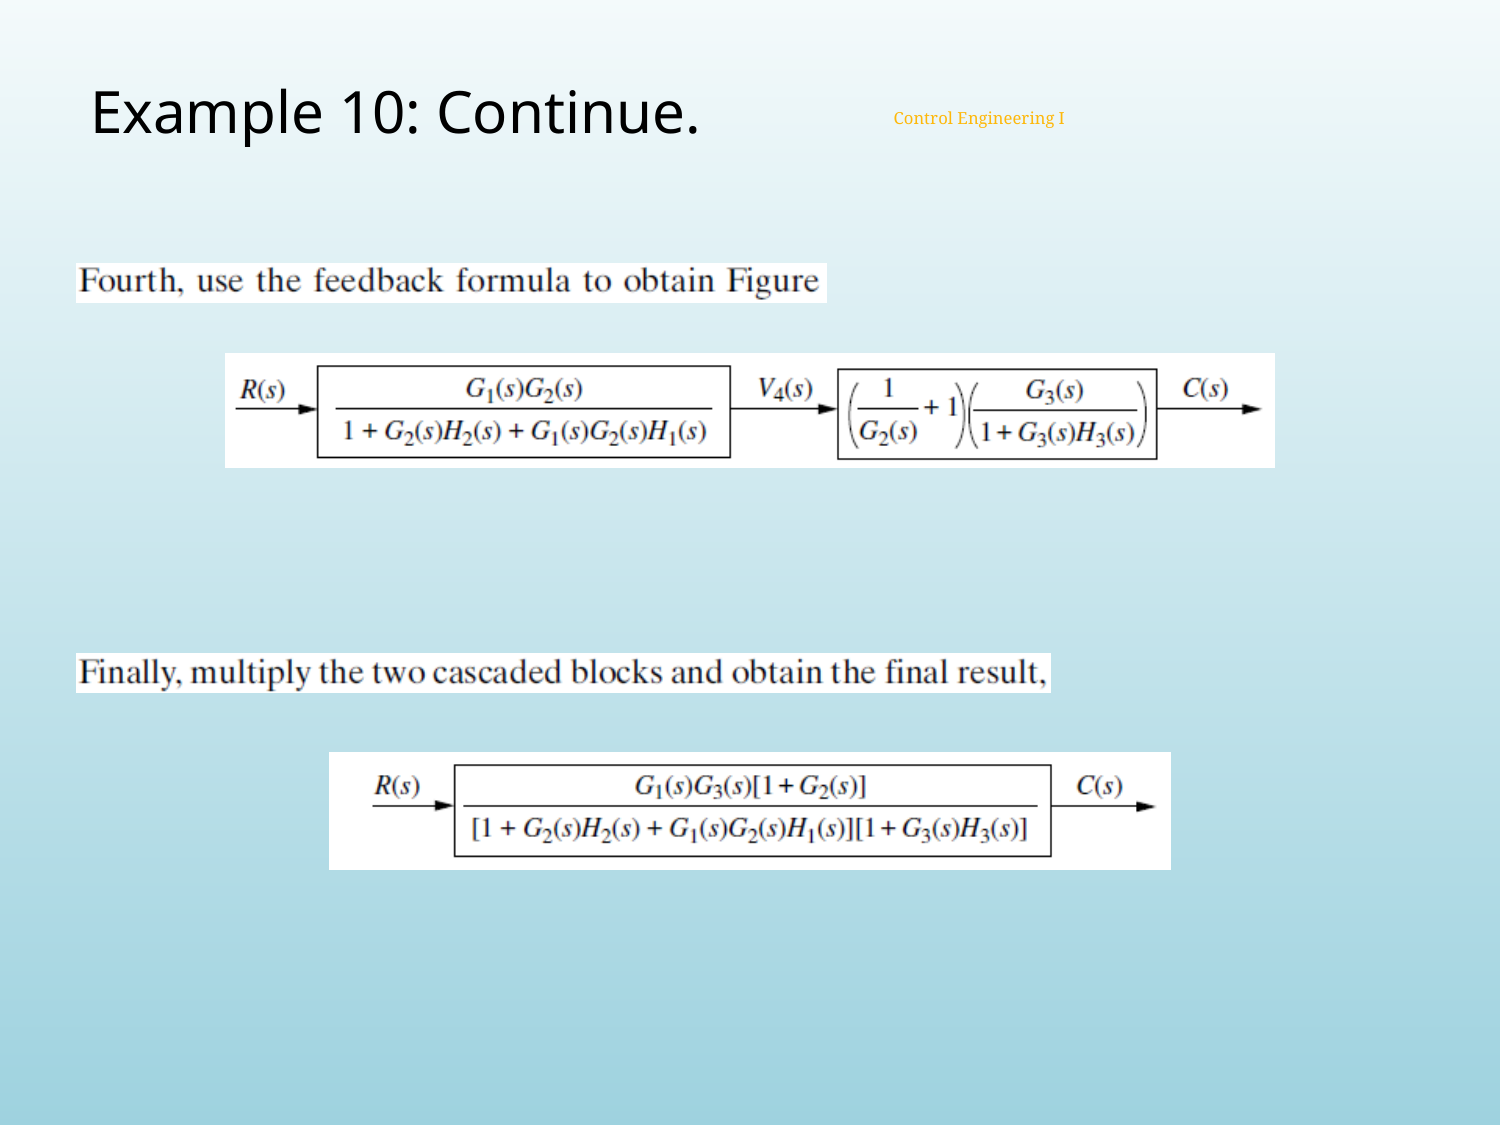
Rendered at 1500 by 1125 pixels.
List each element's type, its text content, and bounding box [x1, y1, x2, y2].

picture [76, 263, 827, 303]
title Example 10: Continue. [75, 12, 1438, 209]
picture [76, 653, 1051, 693]
picture [329, 752, 1171, 870]
picture [224, 353, 1276, 469]
footer Control Engineering I [862, 100, 1080, 176]
